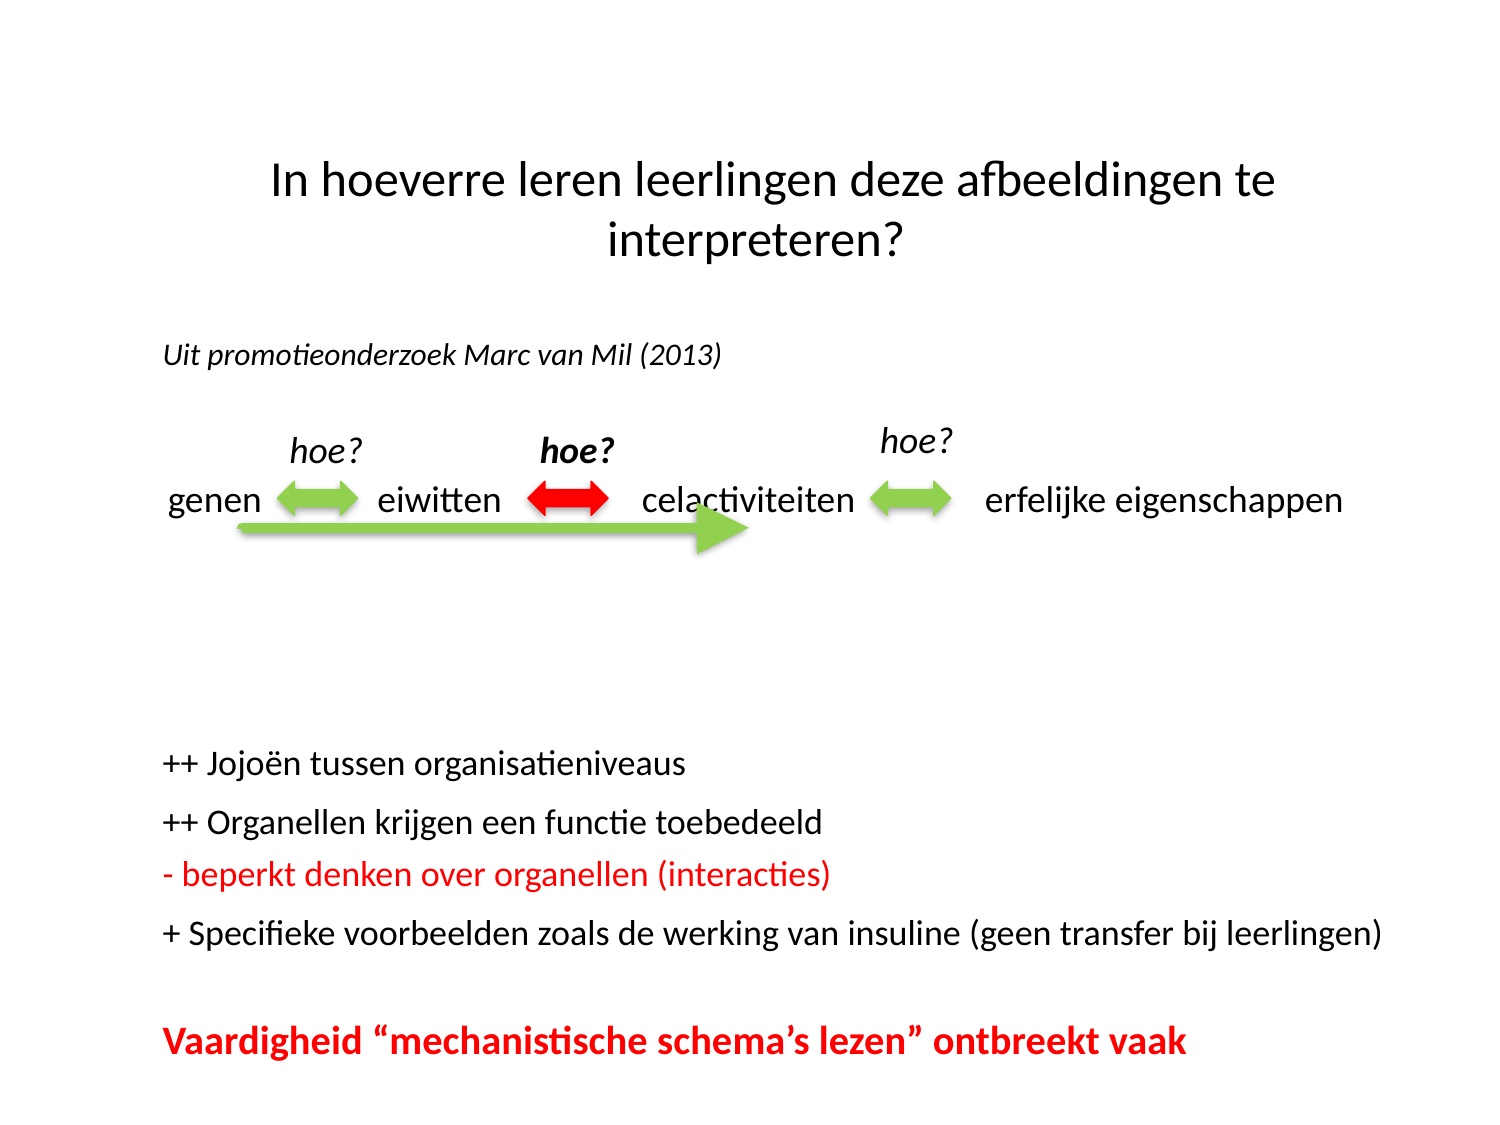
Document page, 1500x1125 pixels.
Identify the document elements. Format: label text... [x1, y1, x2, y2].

text_box [276, 480, 359, 516]
text_box [869, 480, 952, 516]
text_box celactiviteiten [627, 467, 871, 528]
list Uit promotieonderzoek Marc van Mil (2013) ++ Jojoën tussen organisatieniveaus ++ Organellen krijgen een functie toebedeeld - beperkt denken over organellen (interacties) + Specifieke voorbeelden zoals de werking van insuline (geen transfer bij leerlingen) Vaardigheid “mechanistische schema’s lezen” ontbreekt vaak [147, 326, 1447, 1071]
title In hoeverre leren leerlingen deze afbeeldingen te interpreteren? [100, 137, 1447, 275]
text_box hoe? [865, 408, 970, 469]
text_box [527, 480, 609, 516]
text_box eiwitten [362, 467, 517, 521]
text_box hoe? [274, 419, 379, 479]
text_box hoe? [525, 419, 631, 479]
text_box genen [153, 467, 278, 528]
text_box erfelijke eigenschappen [970, 467, 1360, 528]
